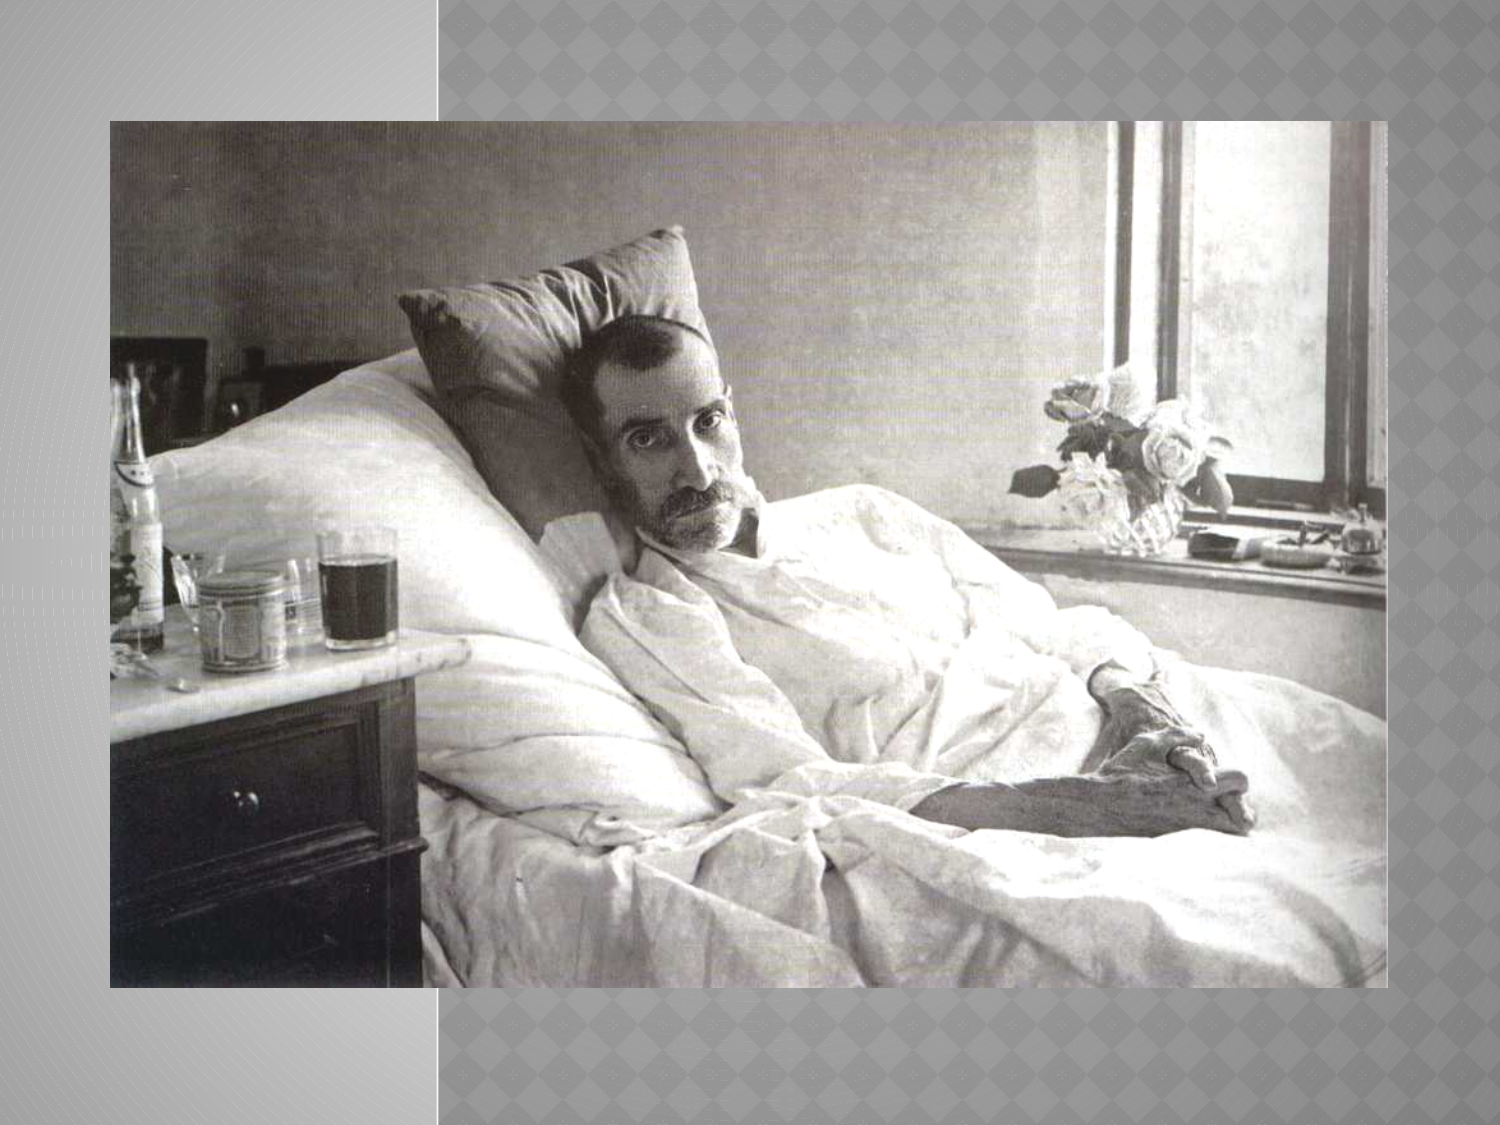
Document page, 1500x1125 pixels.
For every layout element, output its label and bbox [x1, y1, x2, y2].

picture [110, 121, 1389, 989]
